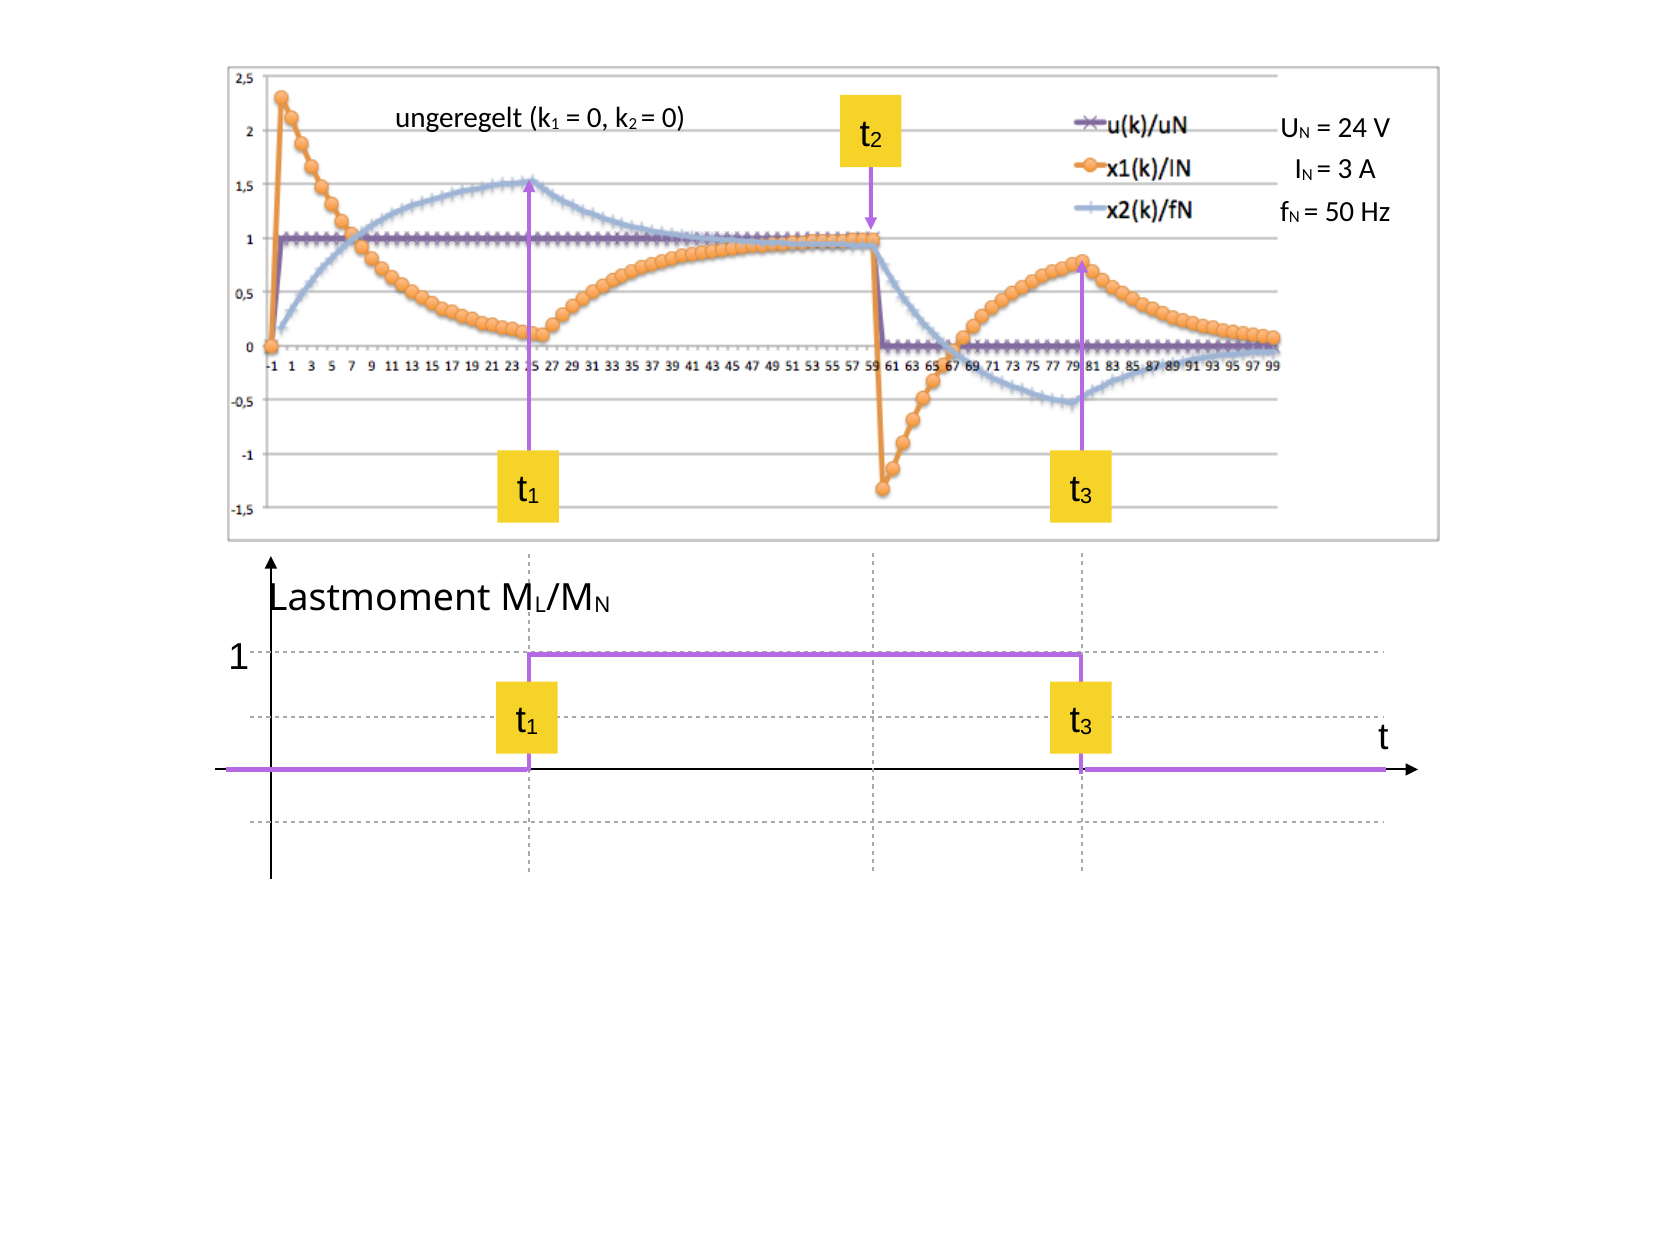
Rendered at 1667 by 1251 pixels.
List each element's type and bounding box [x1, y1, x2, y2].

picture [227, 66, 1440, 542]
text_box [207, 551, 1498, 880]
